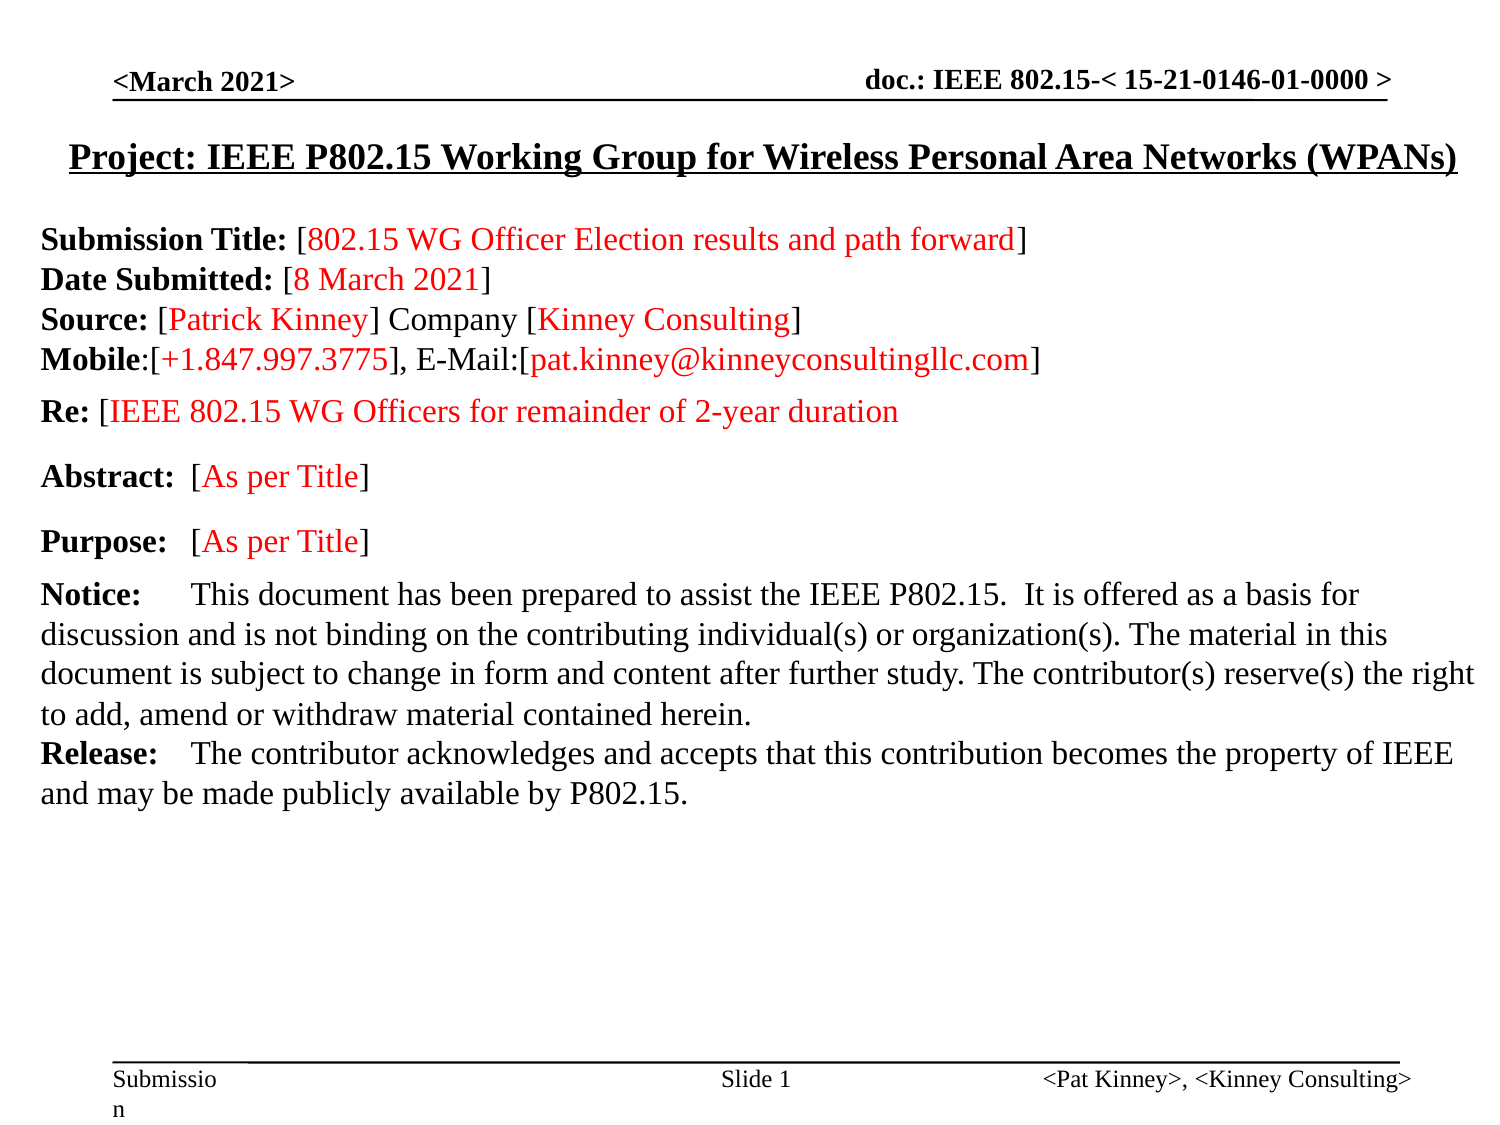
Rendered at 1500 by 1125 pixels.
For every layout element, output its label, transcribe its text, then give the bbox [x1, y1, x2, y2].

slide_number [112, 62, 375, 98]
text_box Project: IEEE P802.15 Working Group for Wireless Personal Area Networks (WPANs) Submission Title: [802.15 WG Officer Election results and path forward] Date Submitted: [8 March 2021] Source: [Patrick Kinney] Company [Kinney Consulting] Mobile:[+1.847.997.3775], E-Mail:[pat.kinney@kinneyconsultingllc.com] Re: [IEEE 802.15 WG Officers for remainder of 2-year duration Abstract: [As per Title] Purpose: [As per Title] Notice: This document has been prepared to assist the IEEE P802.15. It is offered as a basis for discussion and is not binding on the contributing individual(s) or organization(s). The material in this document is subject to change in form and content after further study. The contributor(s) reserve(s) the right to add, amend or withdraw material contained herein. Release: The contributor acknowledges and accepts that this contribution becomes the property of IEEE and may be made publicly available by P802.15. [25, 124, 1500, 819]
slide_number Slide 1 [712, 1062, 800, 1093]
footer <Pat Kinney>, <Kinney Consulting> [900, 1062, 1413, 1093]
